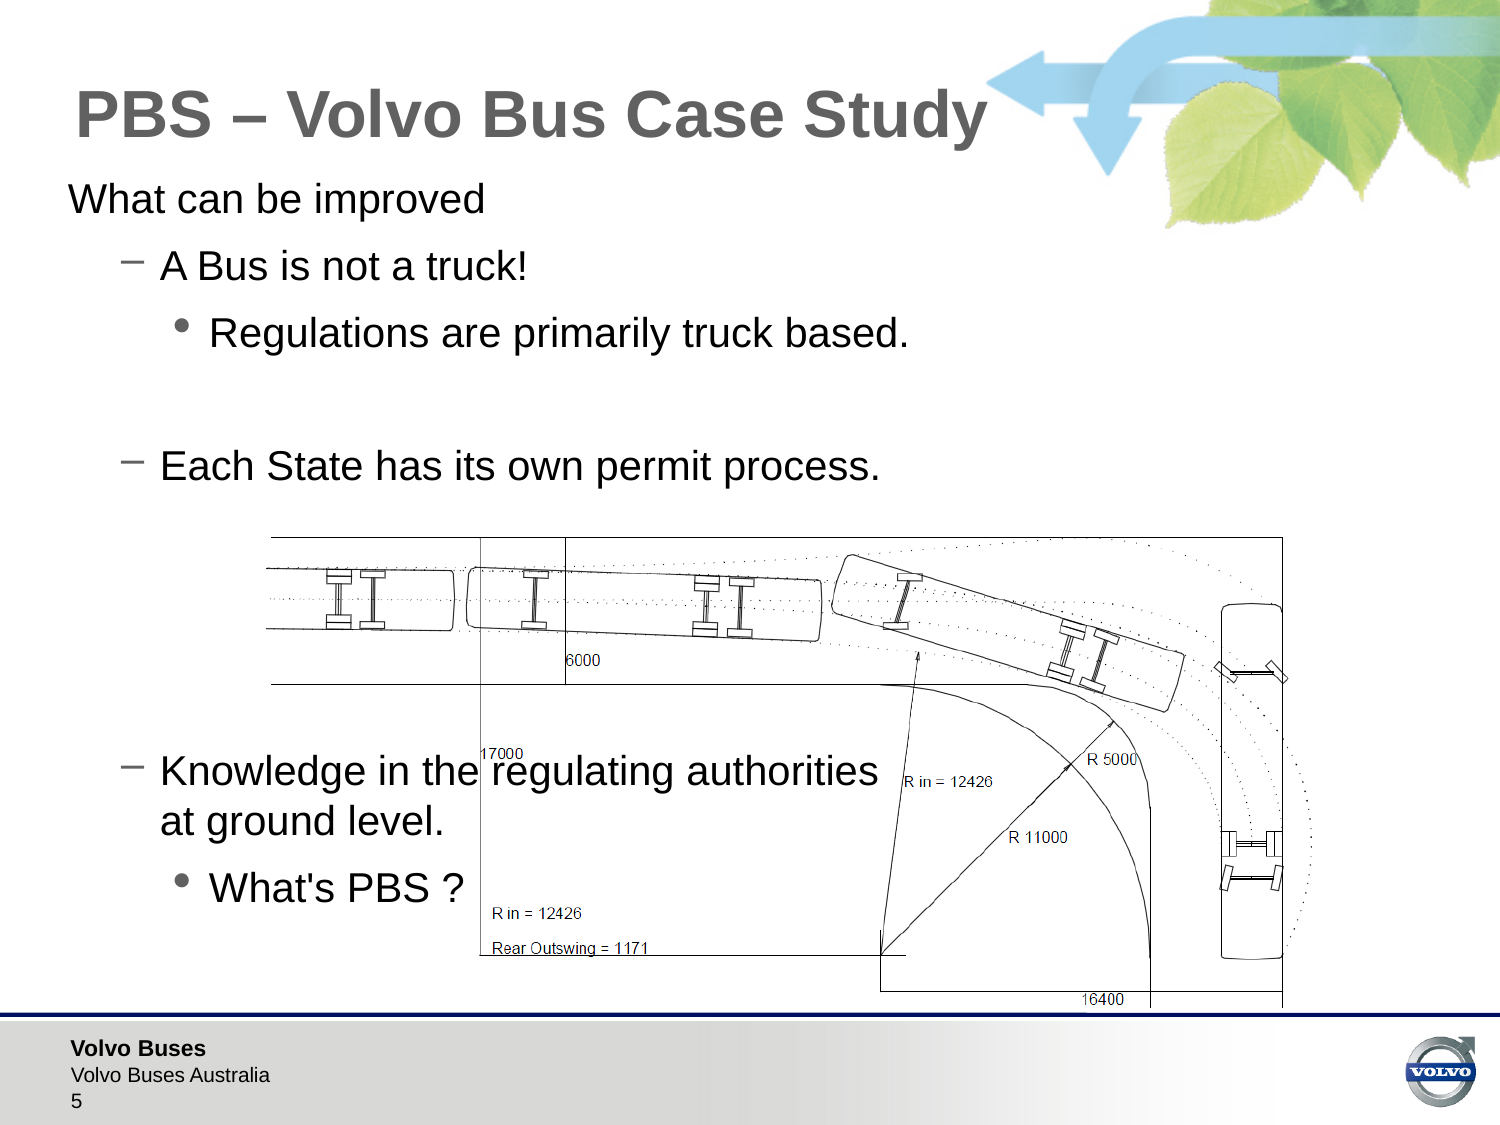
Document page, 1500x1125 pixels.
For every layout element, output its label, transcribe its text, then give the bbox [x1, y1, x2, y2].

list What can be improved A Bus is not a truck! Regulations are primarily truck based. Each State has its own permit process. Knowledge in the regulating authorities at ground level. What's PBS ? [52, 164, 1500, 940]
footer Volvo Buses Australia [55, 1054, 1184, 1090]
picture [0, 1021, 1308, 1125]
picture [265, 526, 1328, 1008]
picture [923, 0, 1500, 164]
title PBS – Volvo Bus Case Study [60, 72, 1074, 164]
slide_number 5 [55, 1085, 139, 1121]
picture [1372, 1022, 1499, 1114]
